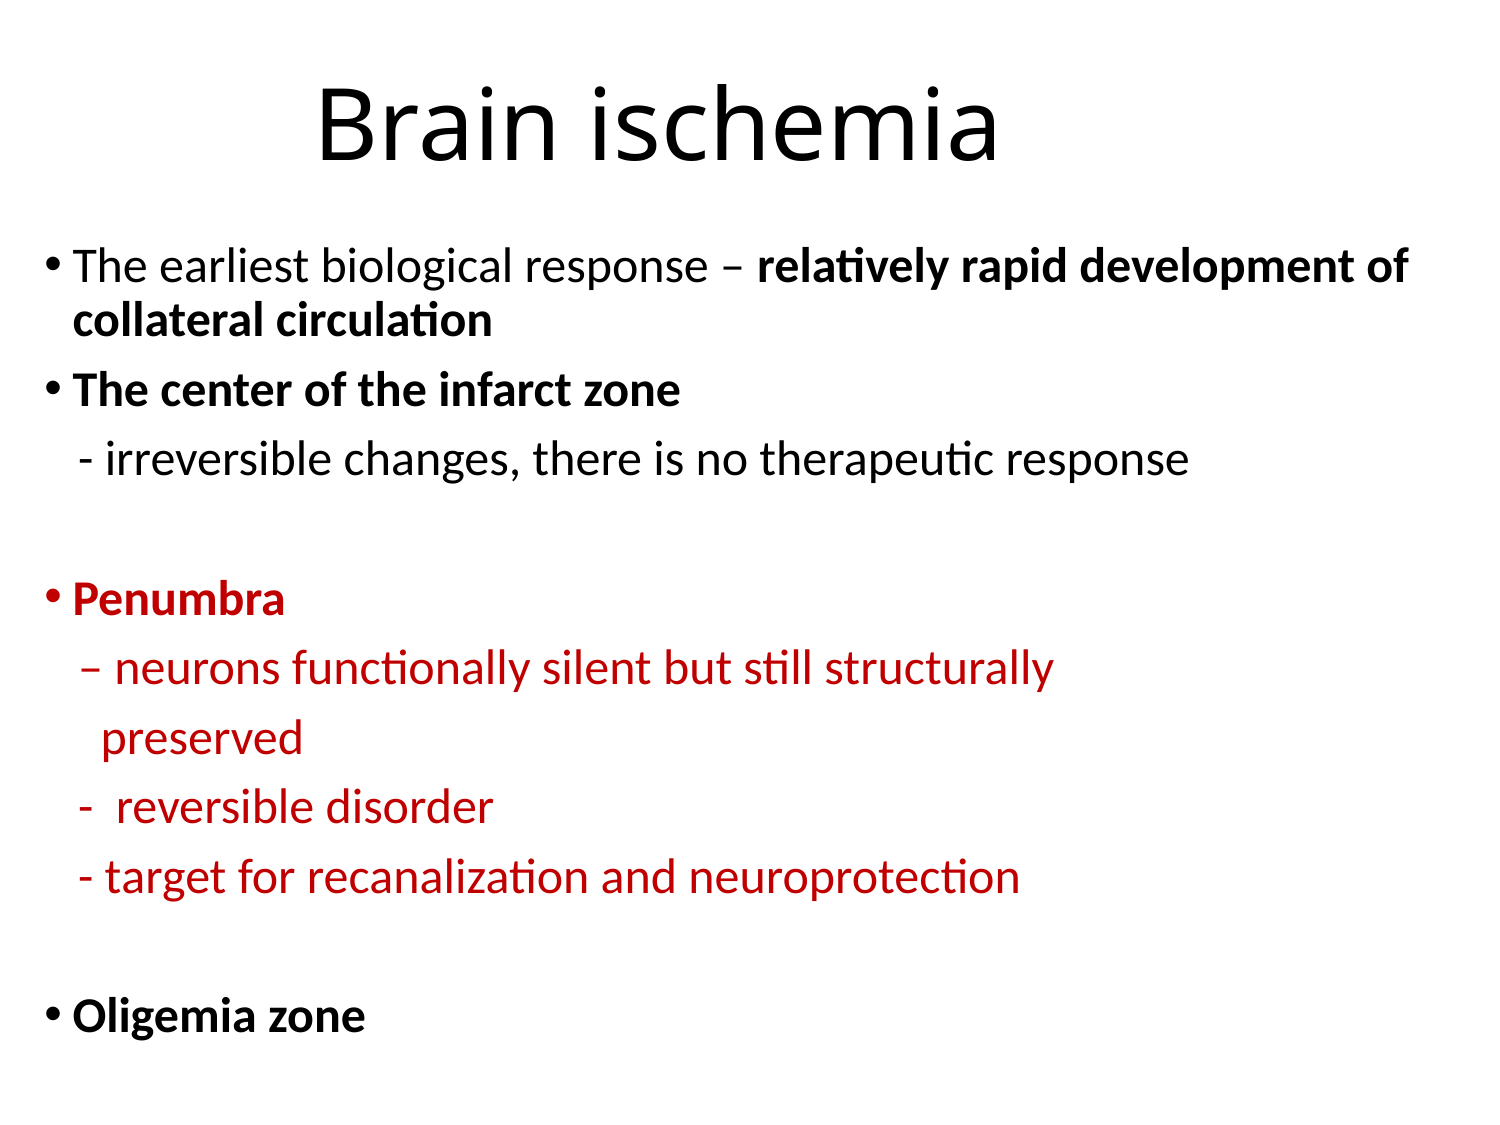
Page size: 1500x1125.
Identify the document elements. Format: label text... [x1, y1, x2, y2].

list The earliest biological response – relatively rapid development of collateral circulation The center of the infarct zone - irreversible changes, there is no therapeutic response Penumbra – neurons functionally silent but still structurally preserved - reversible disorder - target for recanalization and neuroprotection Oligemia zone [29, 231, 1500, 1083]
title Brain ischemia [64, 19, 1359, 231]
